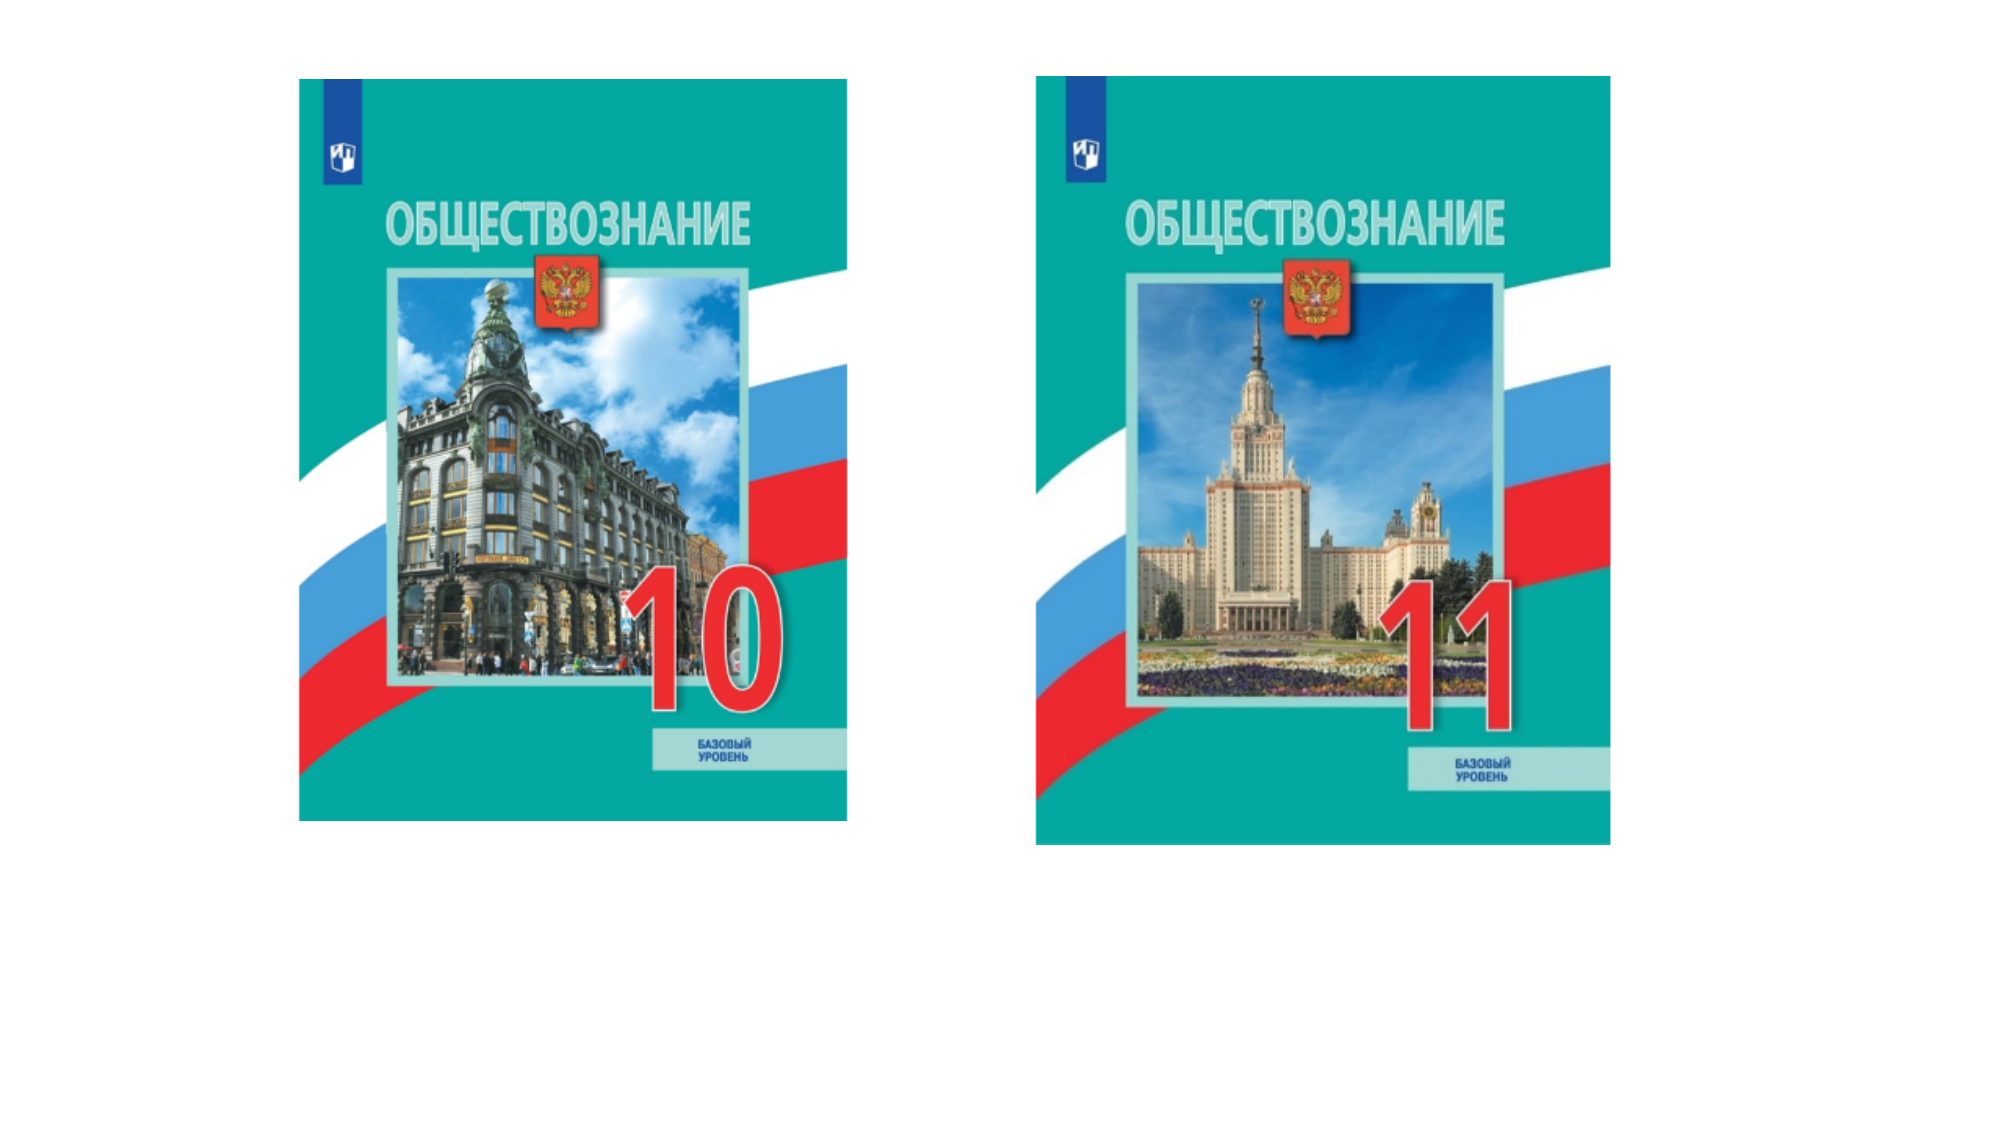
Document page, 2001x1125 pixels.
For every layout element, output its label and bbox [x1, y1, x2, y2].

picture [287, 79, 849, 821]
picture [1033, 76, 1614, 845]
